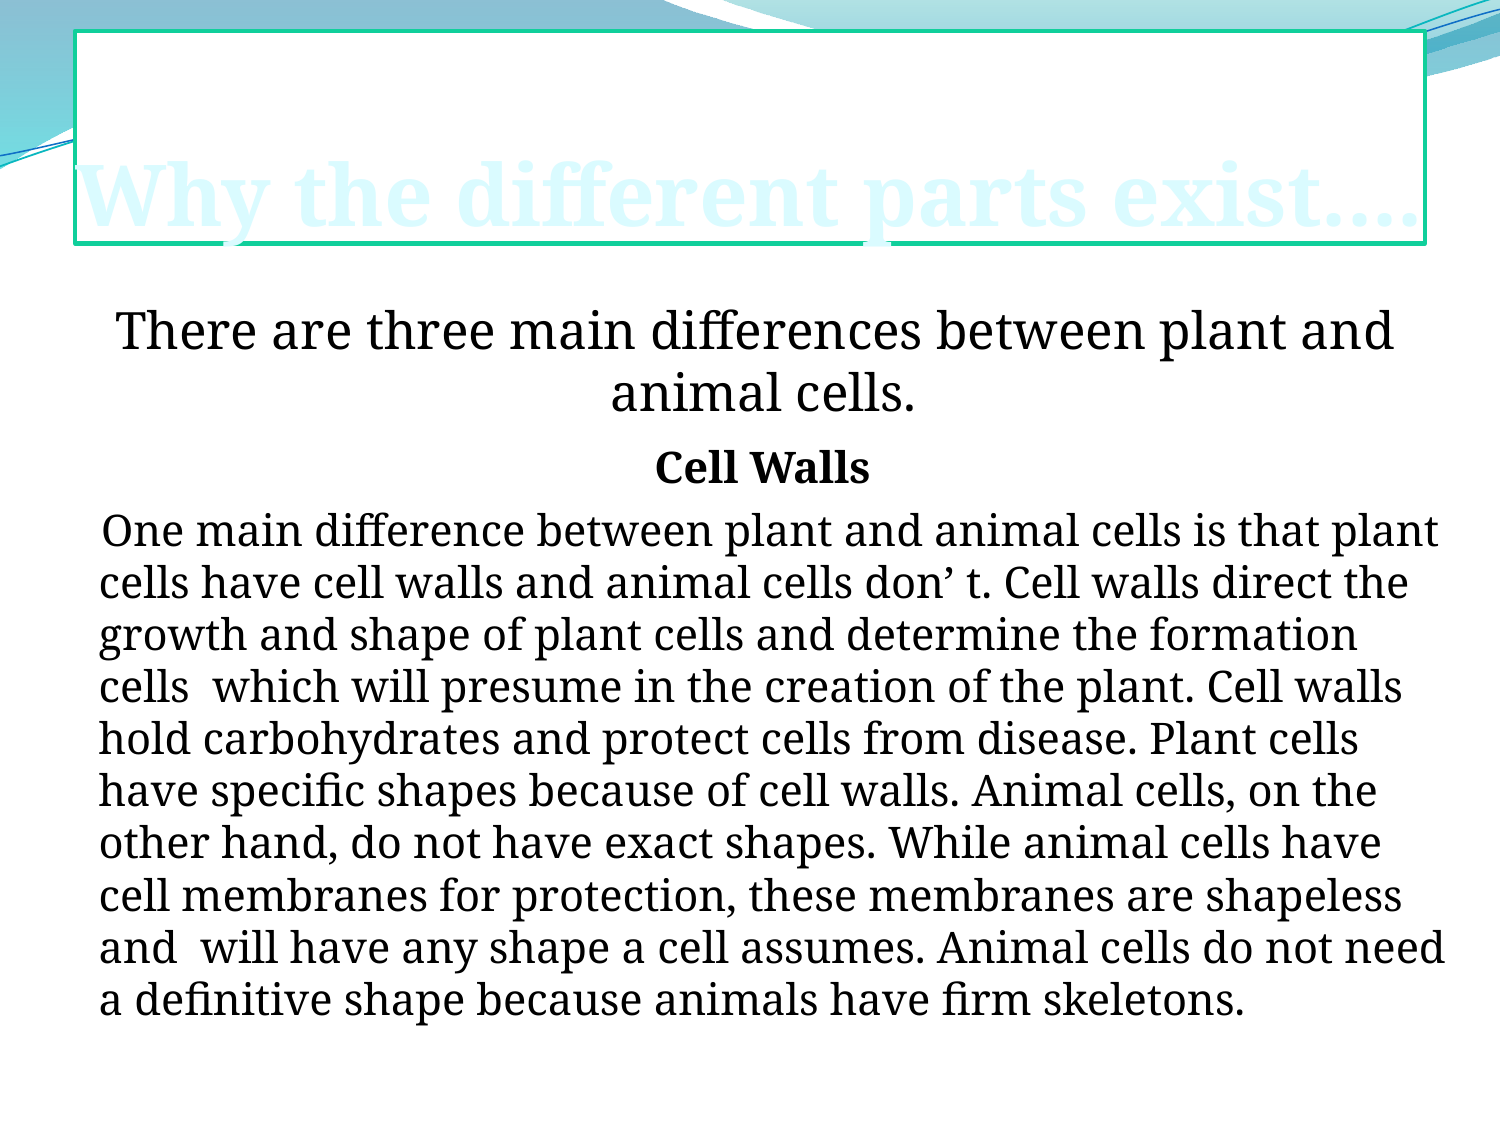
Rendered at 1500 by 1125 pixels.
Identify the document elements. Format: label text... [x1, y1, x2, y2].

list There are three main differences between plant and animal cells. Cell Walls One main difference between plant and animal cells is that plant cells have cell walls and animal cells don’ t. Cell walls direct the growth and shape of plant cells and determine the formation cells which will presume in the creation of the plant. Cell walls hold carbohydrates and protect cells from disease. Plant cells have specific shapes because of cell walls. Animal cells, on the other hand, do not have exact shapes. While animal cells have cell membranes for protection, these membranes are shapeless and will have any shape a cell assumes. Animal cells do not need a definitive shape because animals have firm skeletons. [41, 290, 1471, 1071]
title Why the different parts exist.... [73, 29, 1427, 246]
